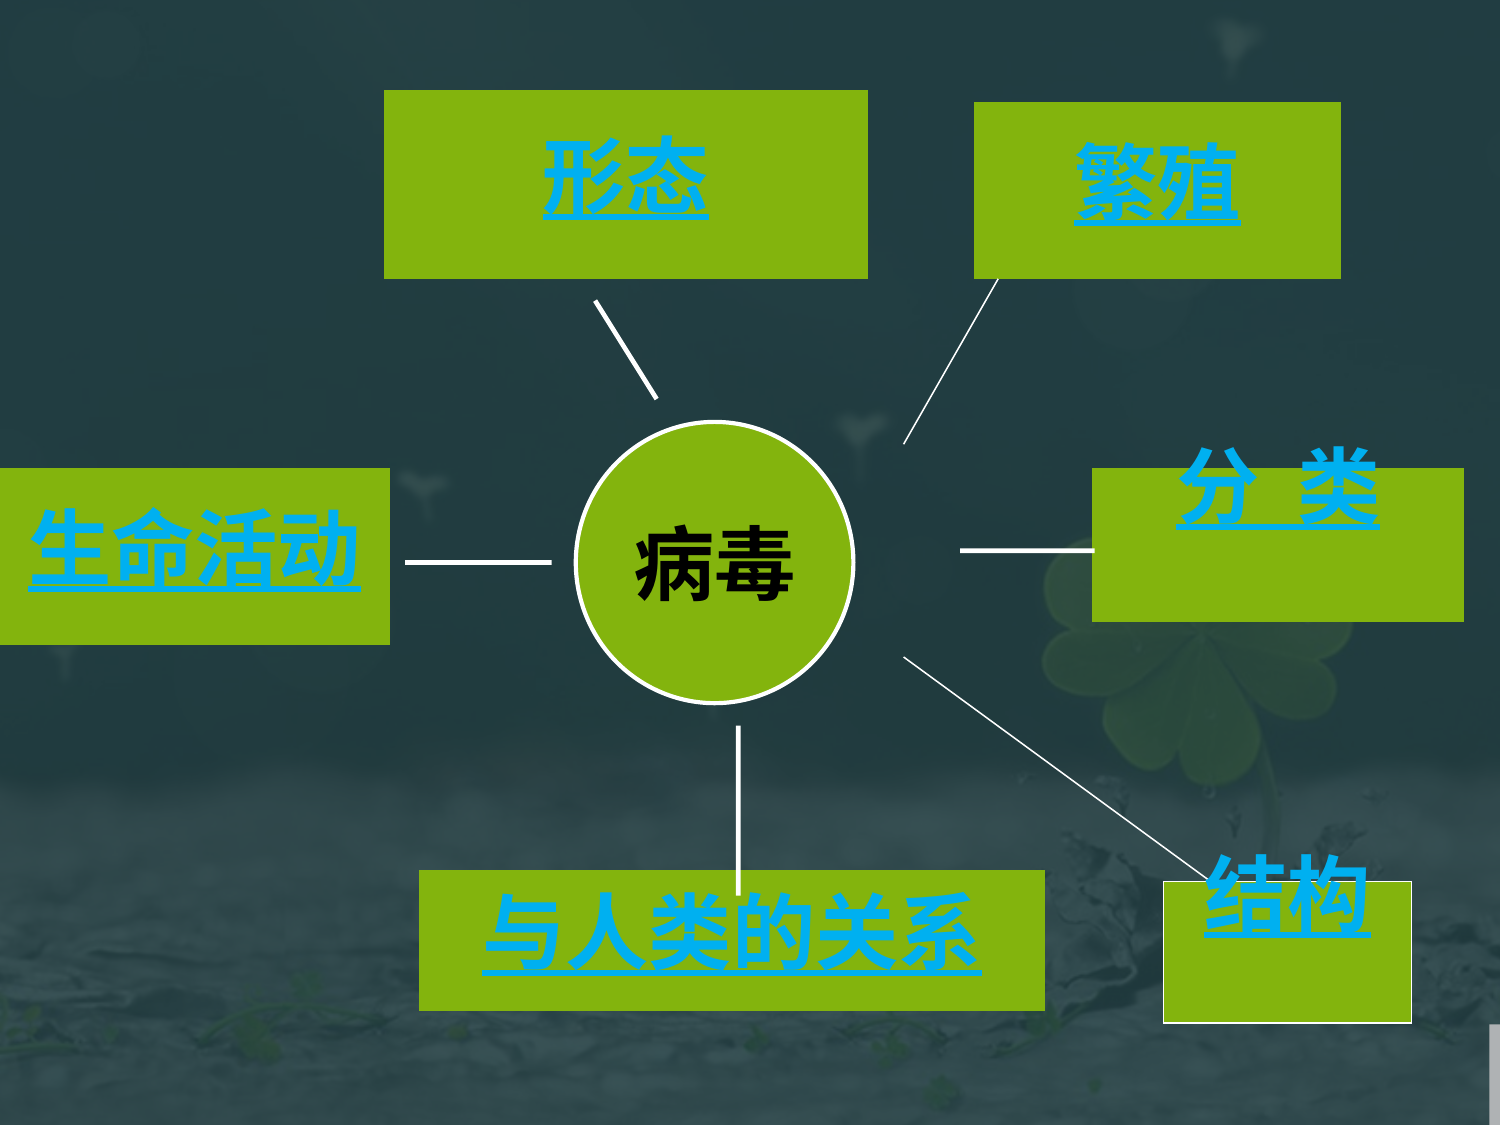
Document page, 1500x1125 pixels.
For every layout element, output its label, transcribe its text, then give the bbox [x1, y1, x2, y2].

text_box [159, 0, 1271, 1125]
text_box 结构 [1275, 881, 1412, 1024]
text_box 分 类 [1275, 467, 1465, 622]
text_box 生命活动 [0, 467, 154, 646]
text_box 繁殖 [1275, 101, 1341, 279]
